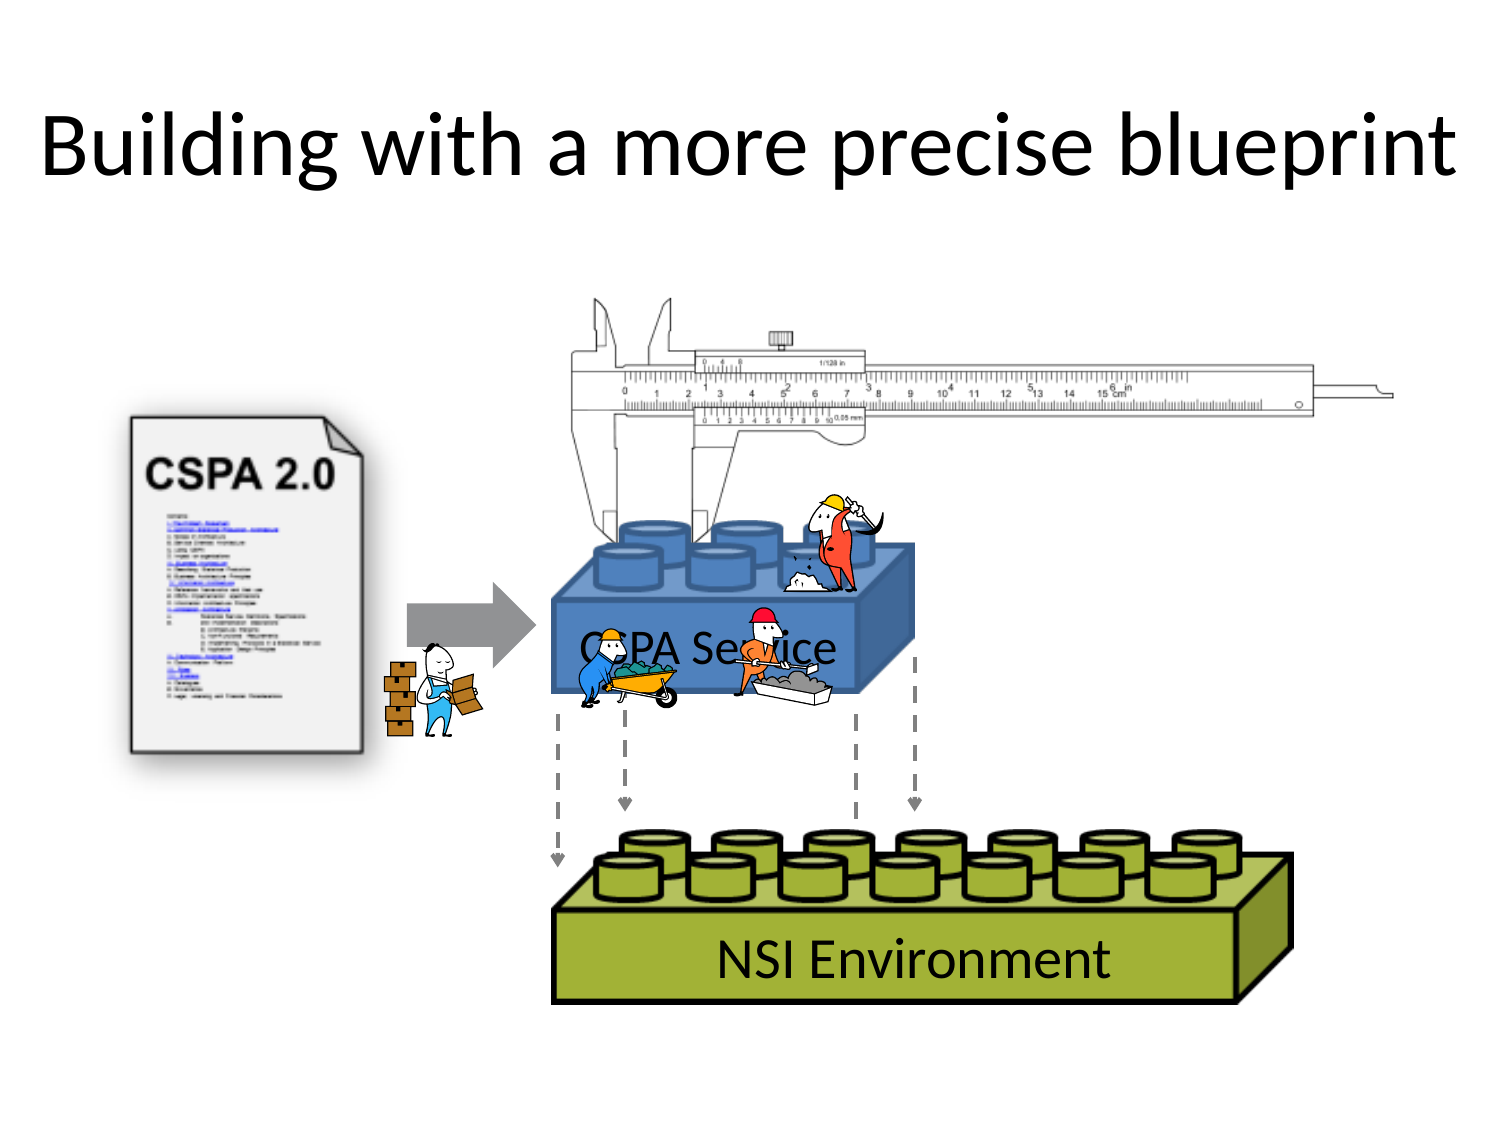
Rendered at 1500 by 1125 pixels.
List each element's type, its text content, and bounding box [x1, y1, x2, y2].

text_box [557, 703, 915, 828]
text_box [890, 520, 915, 695]
title Building with a more precise blueprint [17, 44, 1483, 233]
picture [88, 374, 419, 812]
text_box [383, 493, 885, 738]
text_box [550, 829, 1294, 1006]
picture [537, 250, 1429, 594]
